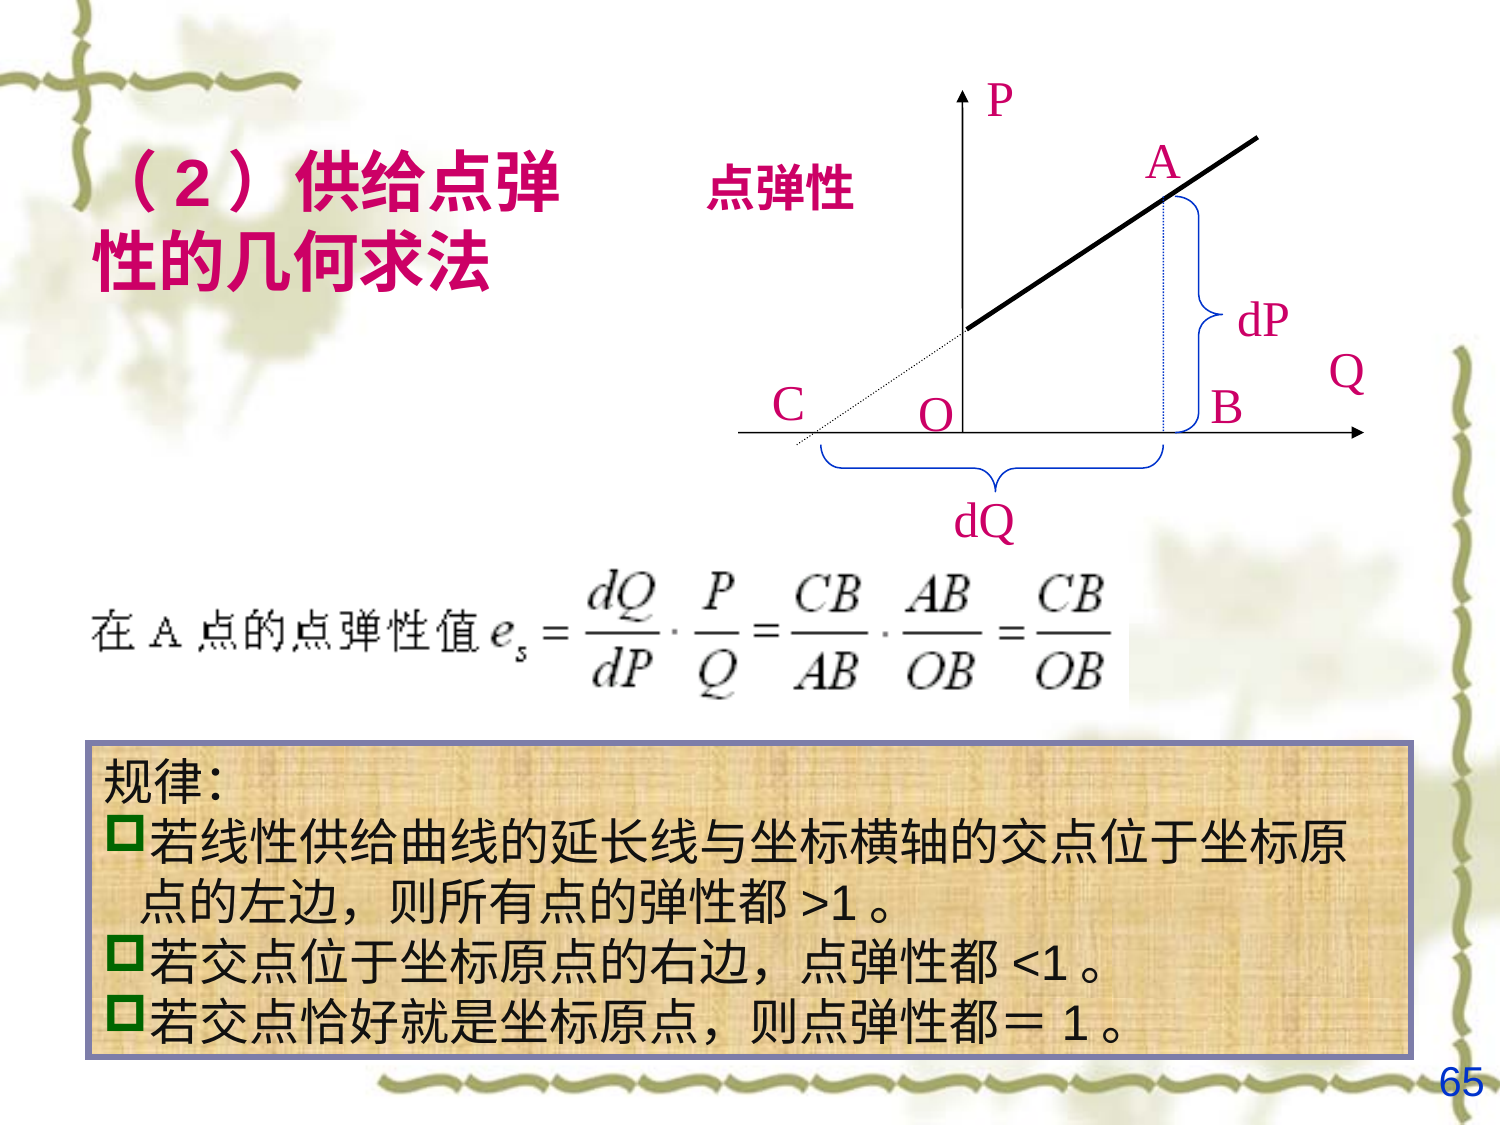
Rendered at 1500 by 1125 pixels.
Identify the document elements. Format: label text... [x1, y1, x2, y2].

slide_number 65 [1080, 1046, 1500, 1125]
picture [0, 0, 1500, 1125]
text_box 规律： 若线性供给曲线的延长线与坐标横轴的交点位于坐标原点的左边，则所有点的弹性都>1。 若交点位于坐标原点的右边，点弹性都<1。 若交点恰好就是坐标原点，则点弹性都＝1。 [88, 742, 1412, 1058]
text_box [690, 66, 1390, 574]
title （2）供给点弹性的几何求法 [76, 101, 609, 338]
